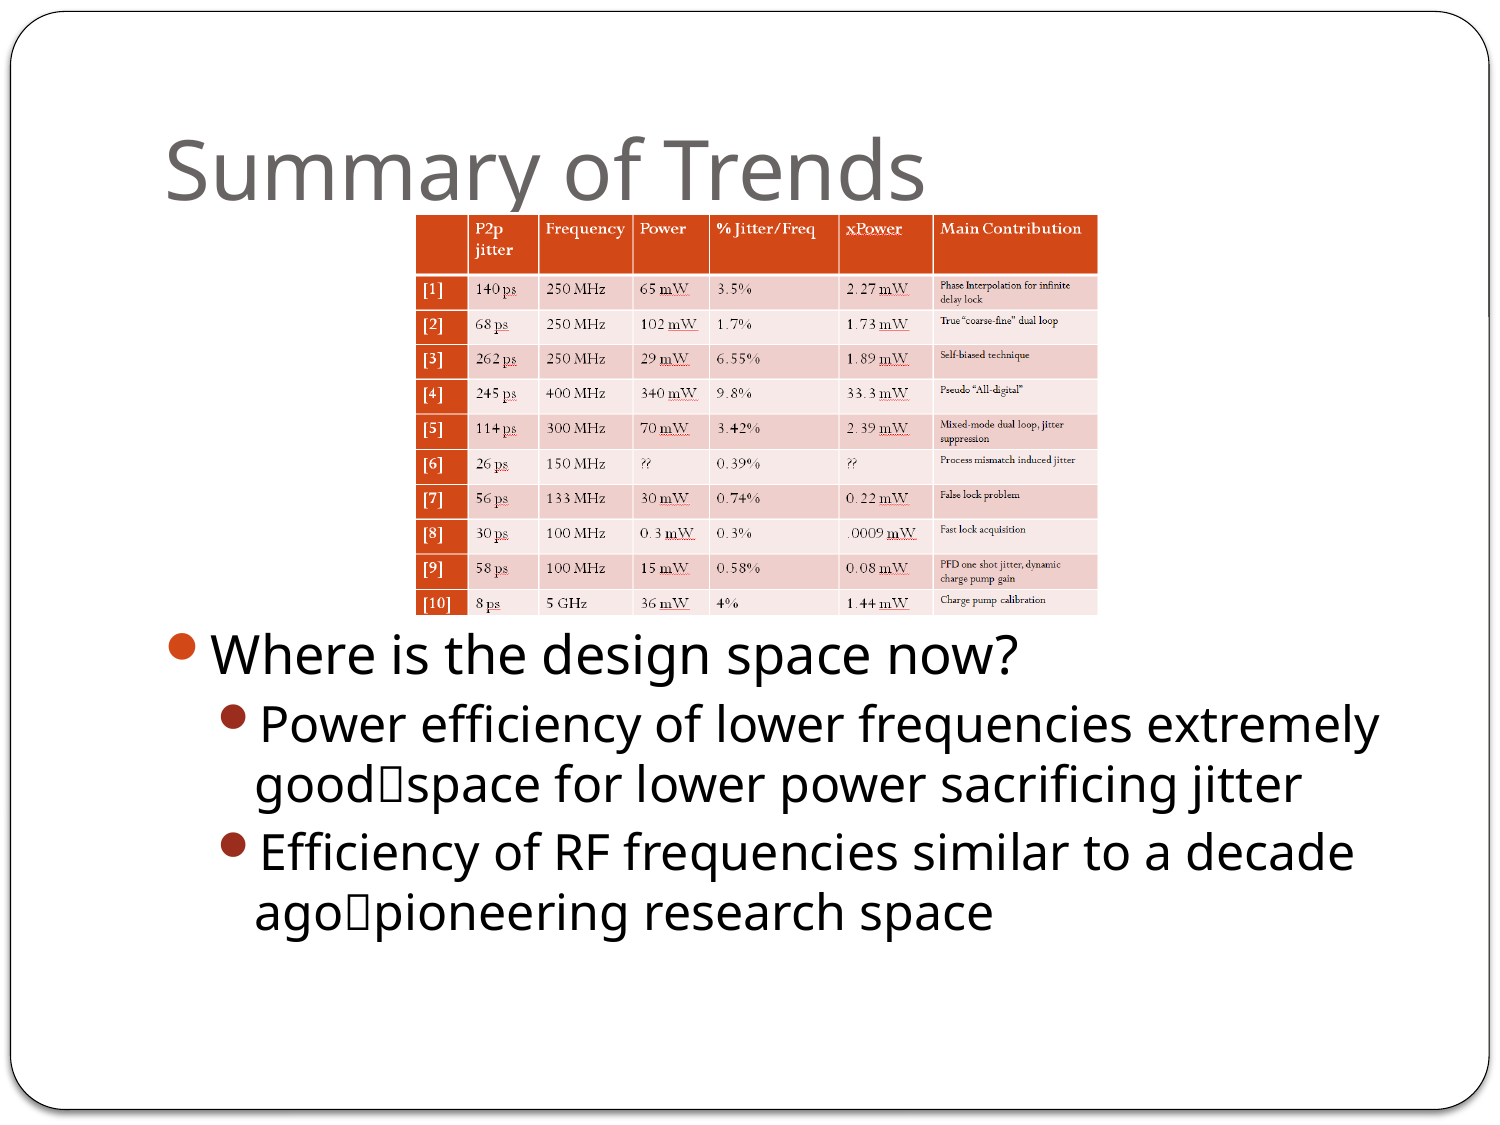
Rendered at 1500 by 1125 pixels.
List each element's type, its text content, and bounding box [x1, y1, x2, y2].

list Where is the design space now? Power efficiency of lower frequencies extremely goodspace for lower power sacrificing jitter Efficiency of RF frequencies similar to a decade agopioneering research space [150, 612, 1425, 1100]
title Summary of Trends [150, 45, 1425, 233]
picture [412, 212, 1101, 615]
